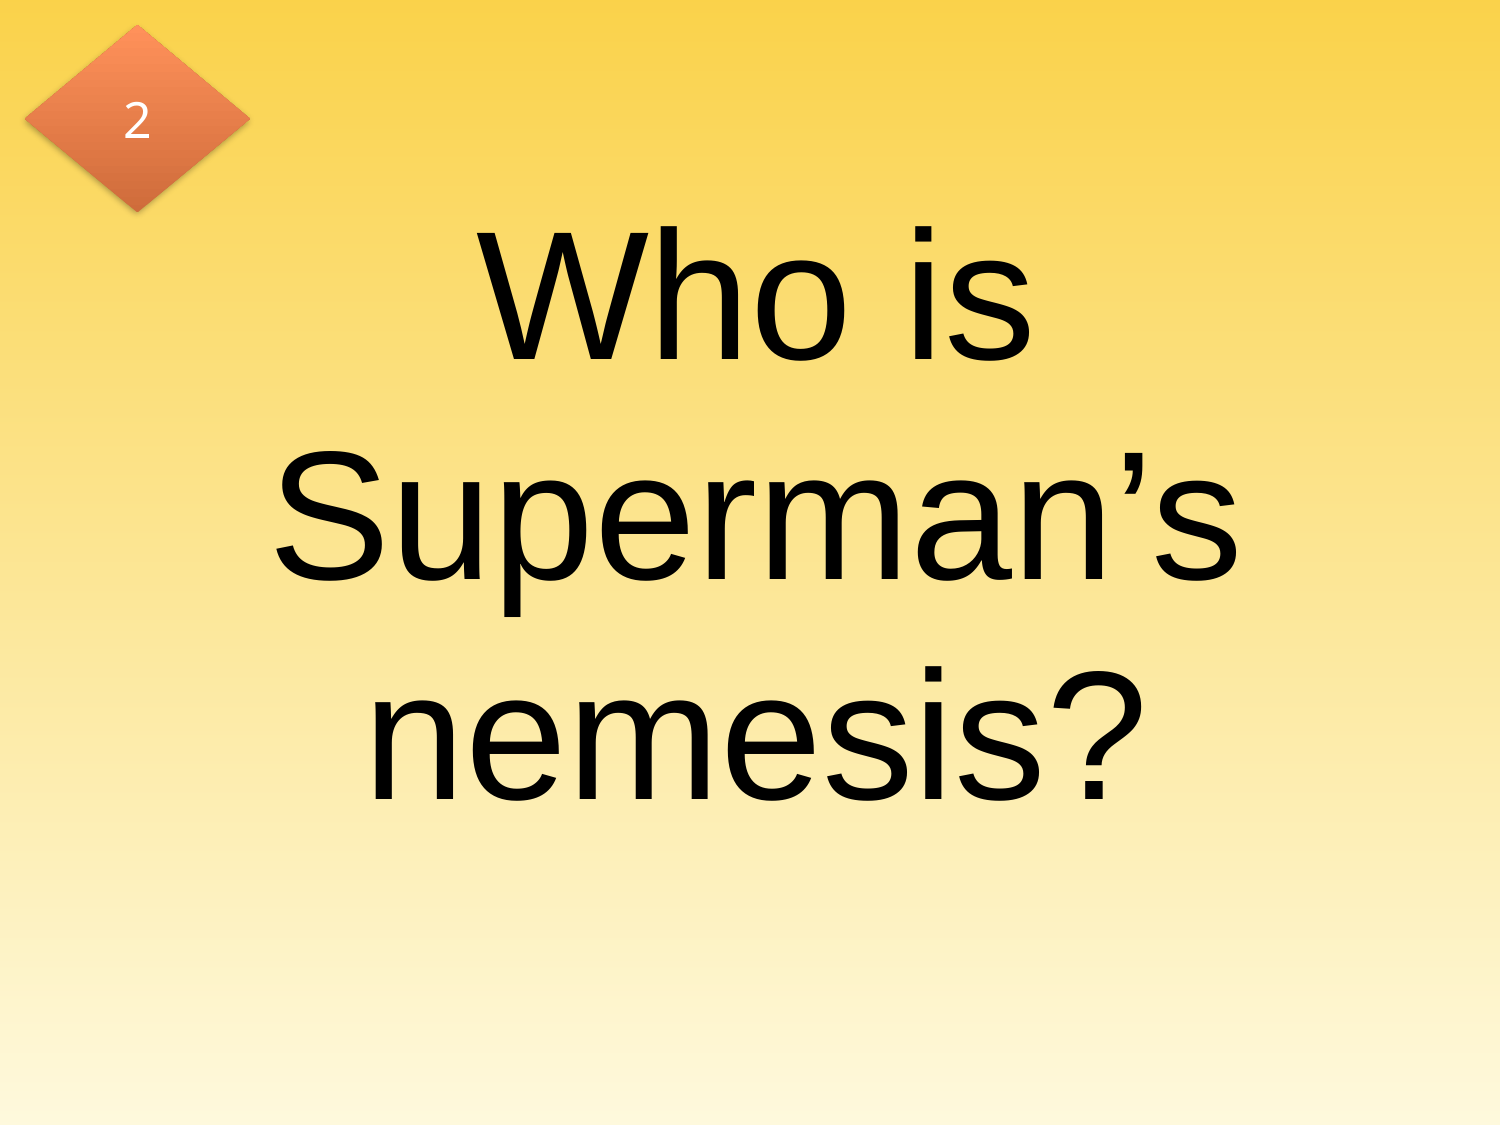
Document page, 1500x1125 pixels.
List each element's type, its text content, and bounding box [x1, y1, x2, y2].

title Who is Superman’s nemesis? [112, 137, 1401, 876]
text_box 2 [24, 24, 250, 213]
